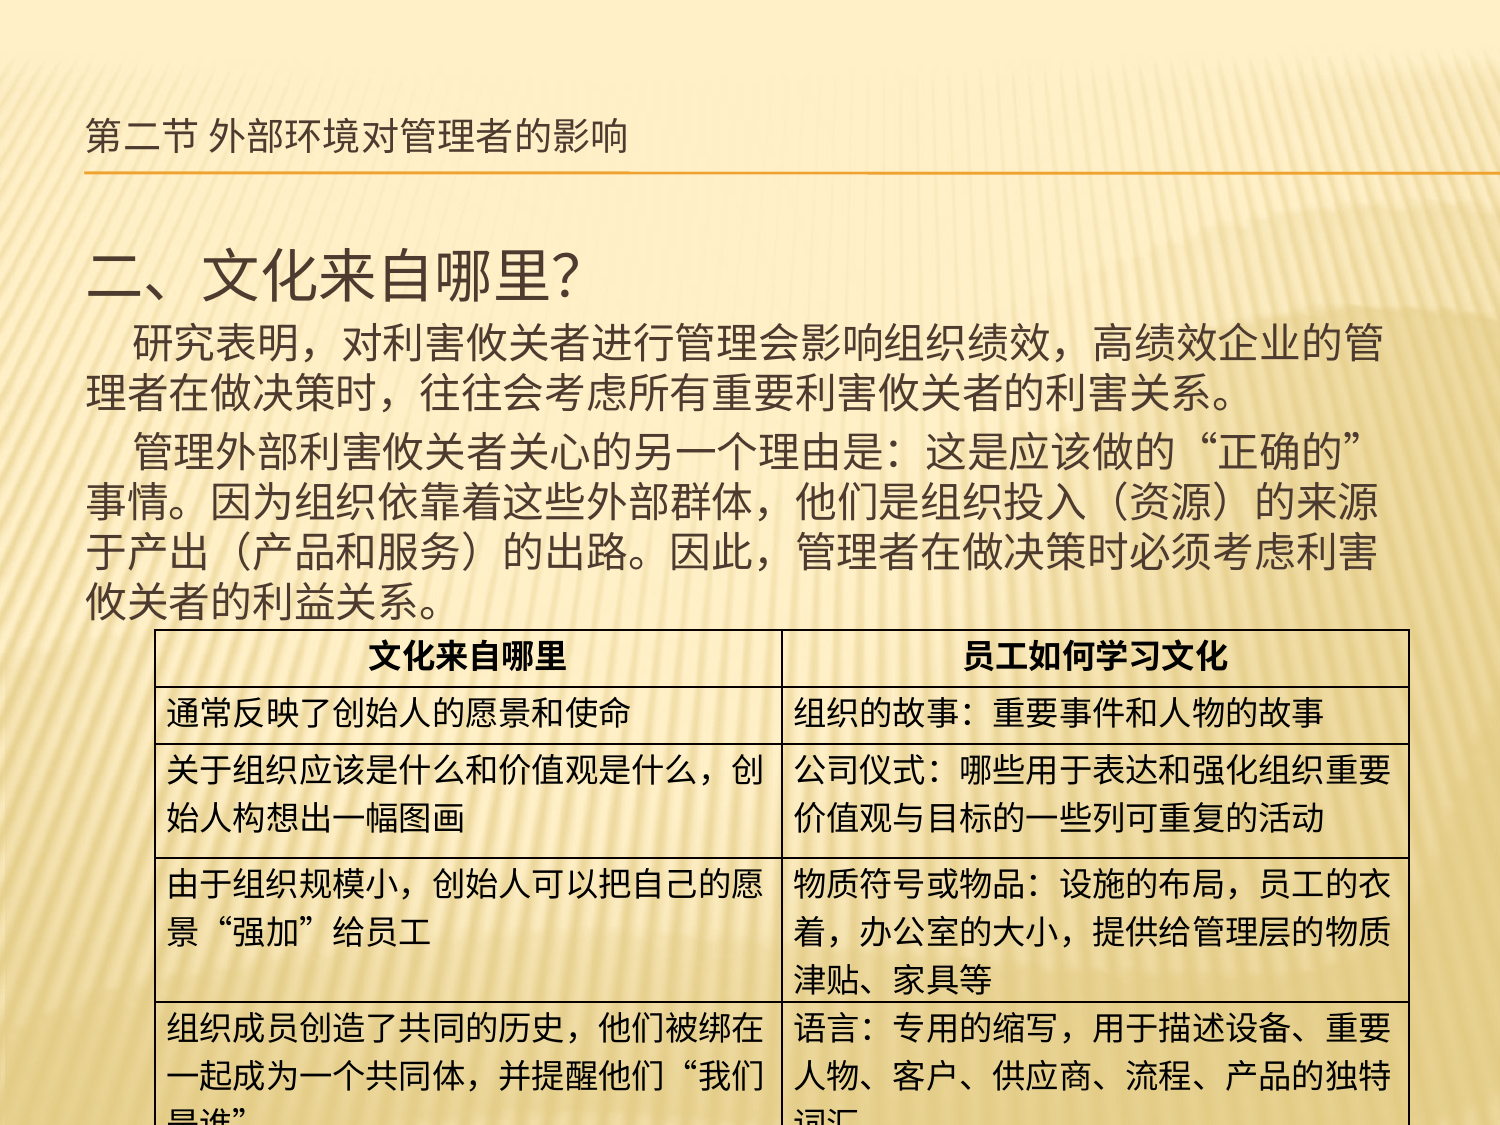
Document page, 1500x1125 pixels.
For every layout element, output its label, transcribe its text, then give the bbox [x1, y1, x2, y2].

title 第二节 外部环境对管理者的影响 [70, 35, 1425, 213]
list 二、文化来自哪里？ 研究表明，对利害攸关者进行管理会影响组织绩效，高绩效企业的管理者在做决策时，往往会考虑所有重要利害攸关者的利害关系。 管理外部利害攸关者关心的另一个理由是：这是应该做的“正确的”事情。因为组织依靠着这些外部群体，他们是组织投入（资源）的来源于产出（产品和服务）的出路。因此，管理者在做决策时必须考虑利害攸关者的利益关系。 [70, 230, 1421, 874]
table_cell 语言：专用的缩写，用于描述设备、重要人物、客户、供应商、流程、产品的独特词汇 [783, 1003, 1408, 1125]
table_cell 组织成员创造了共同的历史，他们被绑在一起成为一个共同体，并提醒他们“我们是谁” [156, 1003, 781, 1125]
table_cell 通常反映了创始人的愿景和使命 [156, 688, 781, 743]
table_cell 物质符号或物品：设施的布局，员工的衣着，办公室的大小，提供给管理层的物质津贴、家具等 [783, 859, 1408, 1001]
table_header 文化来自哪里 [156, 631, 781, 686]
table_cell 由于组织规模小，创始人可以把自己的愿景“强加”给员工 [156, 859, 781, 1001]
table_cell 组织的故事：重要事件和人物的故事 [783, 688, 1408, 743]
table_cell 公司仪式：哪些用于表达和强化组织重要价值观与目标的一些列可重复的活动 [783, 745, 1408, 857]
table_header 员工如何学习文化 [783, 631, 1408, 686]
table_cell 关于组织应该是什么和价值观是什么，创始人构想出一幅图画 [156, 745, 781, 857]
